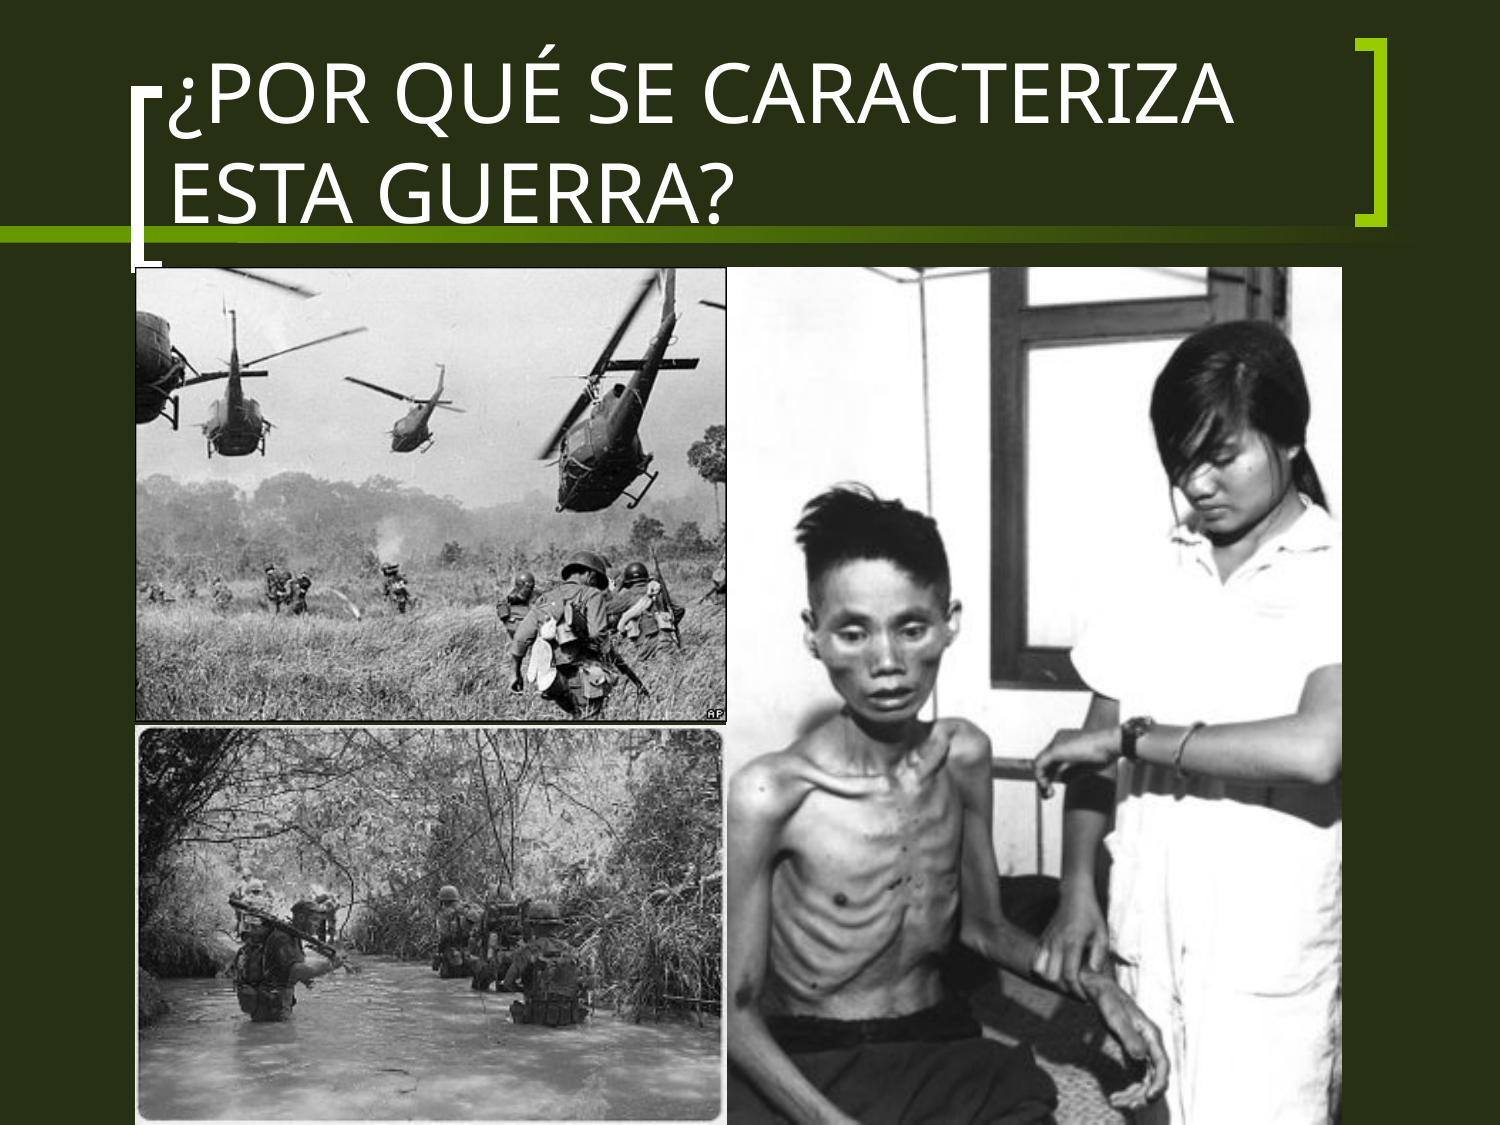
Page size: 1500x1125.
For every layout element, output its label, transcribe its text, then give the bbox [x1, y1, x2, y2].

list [135, 724, 727, 1125]
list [135, 266, 727, 722]
title ¿POR QUÉ SE CARACTERIZA ESTA GUERRA? [152, 15, 1328, 248]
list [727, 266, 1342, 1125]
